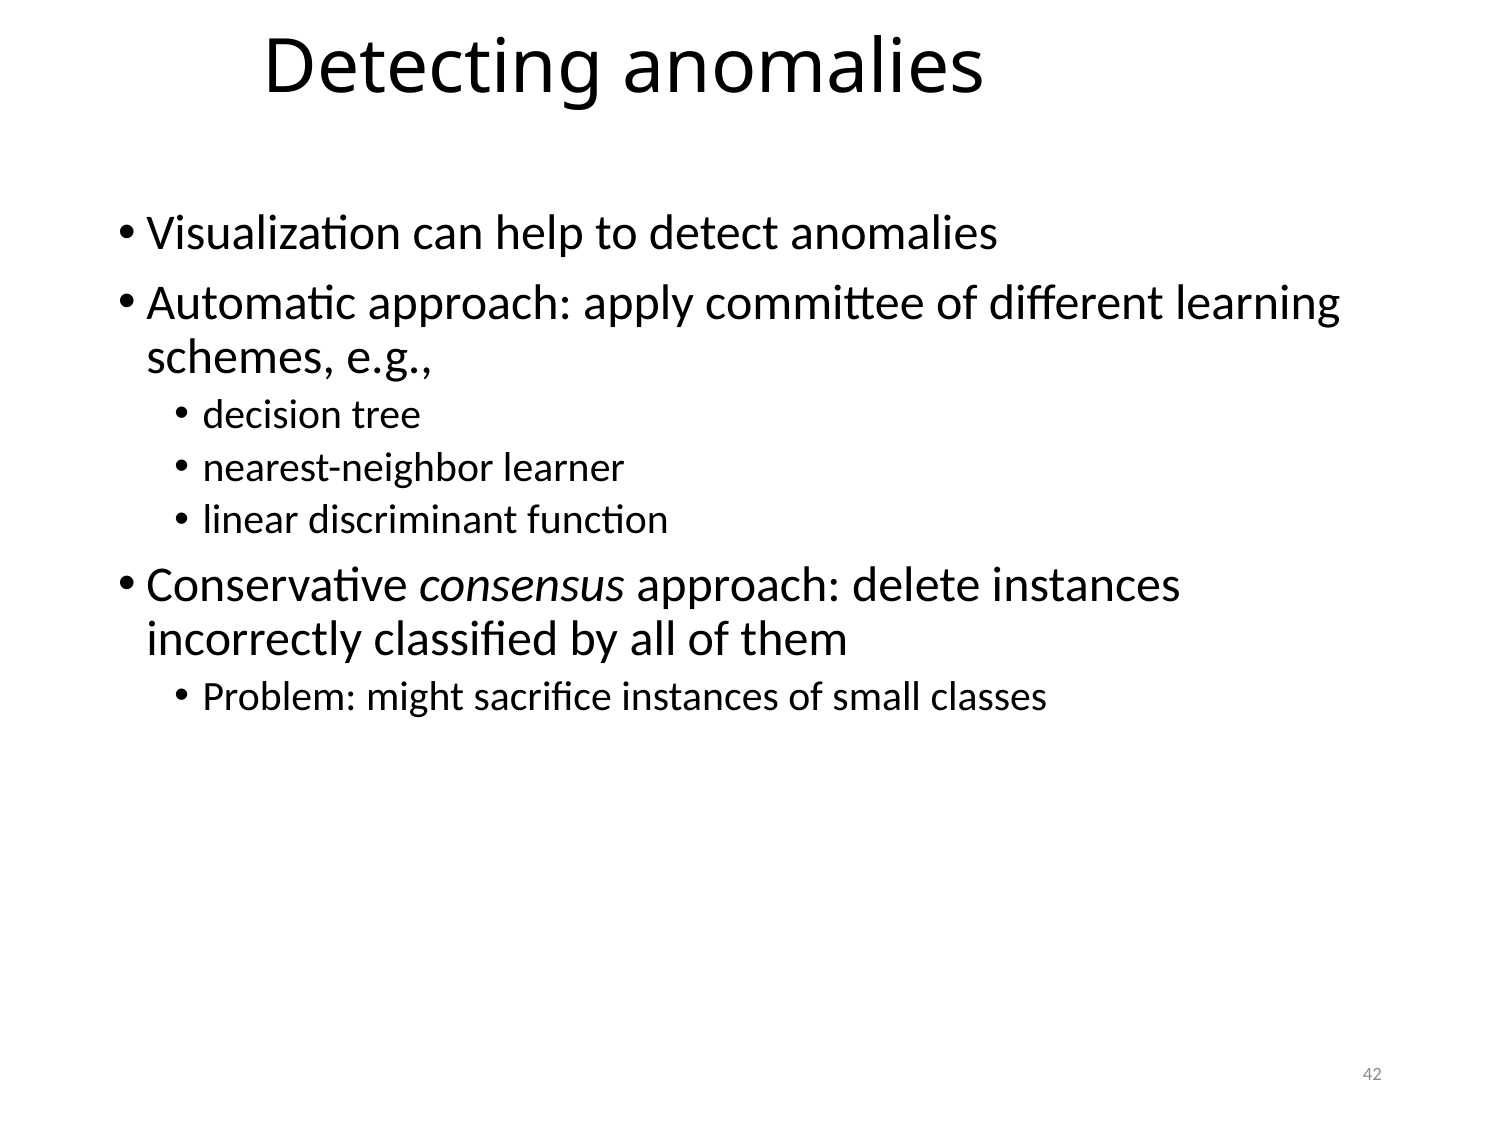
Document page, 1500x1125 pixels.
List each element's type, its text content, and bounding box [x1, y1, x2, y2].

slide_number 42 [1059, 1042, 1397, 1103]
list Visualization can help to detect anomalies Automatic approach: apply committee of different learning schemes, e.g., decision tree nearest-neighbor learner linear discriminant function Conservative consensus approach: delete instances incorrectly classified by all of them Problem: might sacrifice instances of small classes [103, 199, 1397, 1014]
title Detecting anomalies [247, 10, 1397, 126]
